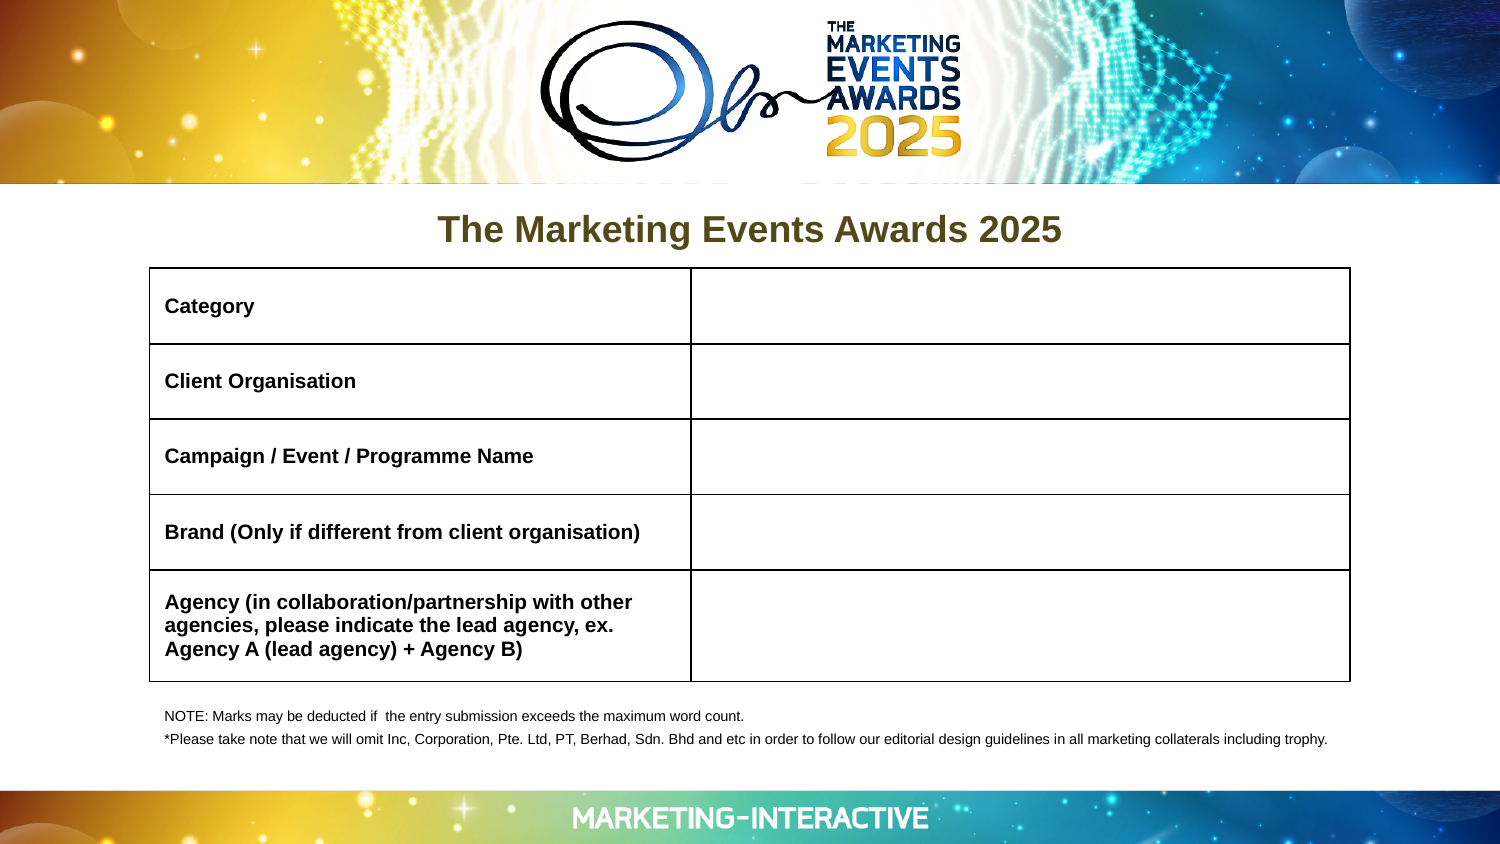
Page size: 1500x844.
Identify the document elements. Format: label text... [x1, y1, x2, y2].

table_cell Client Organisation [150, 345, 690, 418]
picture [0, 258, 1500, 844]
table_header [692, 269, 1349, 343]
table_cell [692, 420, 1349, 494]
table_cell [692, 345, 1349, 418]
text_box The Marketing Events Awards 2025 [0, 197, 1500, 258]
text_box NOTE: Marks may be deducted if the entry submission exceeds the maximum word count. *Please take note that we will omit Inc, Corporation, Pte. Ltd, PT, Berhad, Sdn. Bhd and etc in order to follow our editorial design guidelines in all marketing collaterals including trophy. [149, 693, 1365, 755]
table_cell Campaign / Event / Programme Name [150, 420, 690, 494]
table_header Category [150, 269, 690, 343]
table_cell Brand (Only if different from client organisation) [150, 495, 690, 569]
table_cell [692, 571, 1349, 681]
table_cell Agency (in collaboration/partnership with other agencies, please indicate the lead agency, ex. Agency A (lead agency) + Agency B) [150, 571, 690, 681]
picture [0, 0, 1500, 197]
table_cell [692, 495, 1349, 569]
